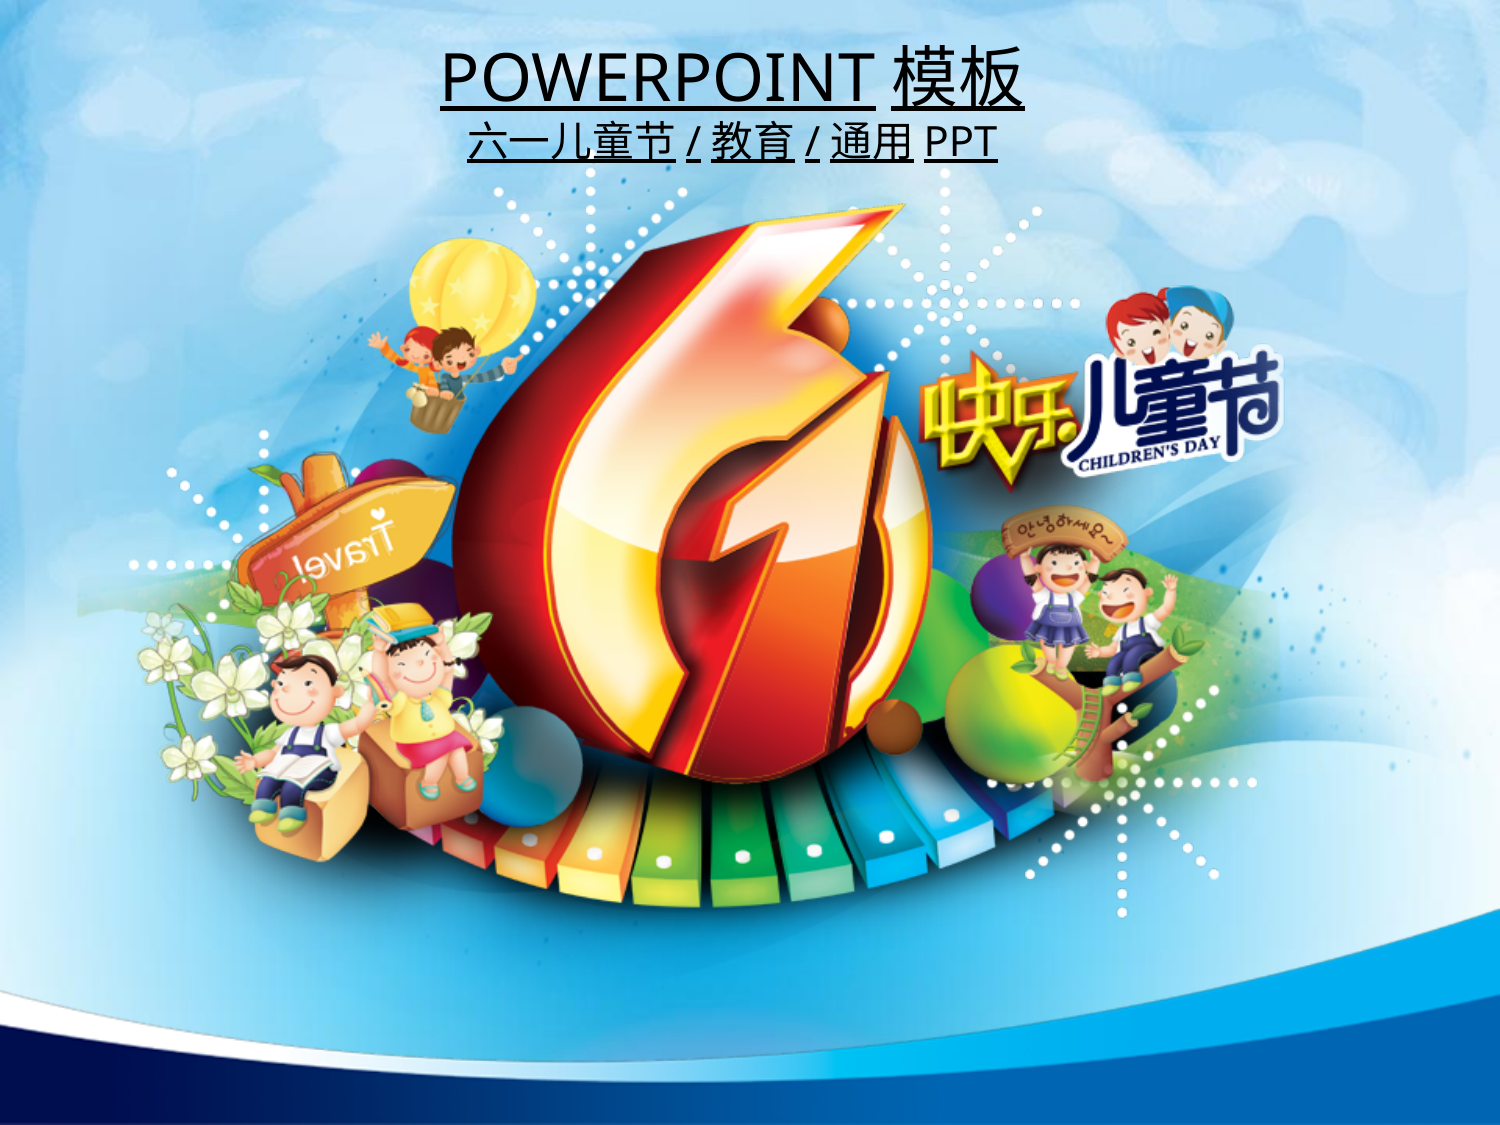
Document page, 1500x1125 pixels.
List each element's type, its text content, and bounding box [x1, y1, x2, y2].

title POWERPOINT模板 六一儿童节/教育/通用PPT [410, 11, 1055, 188]
picture [0, 0, 1500, 1125]
